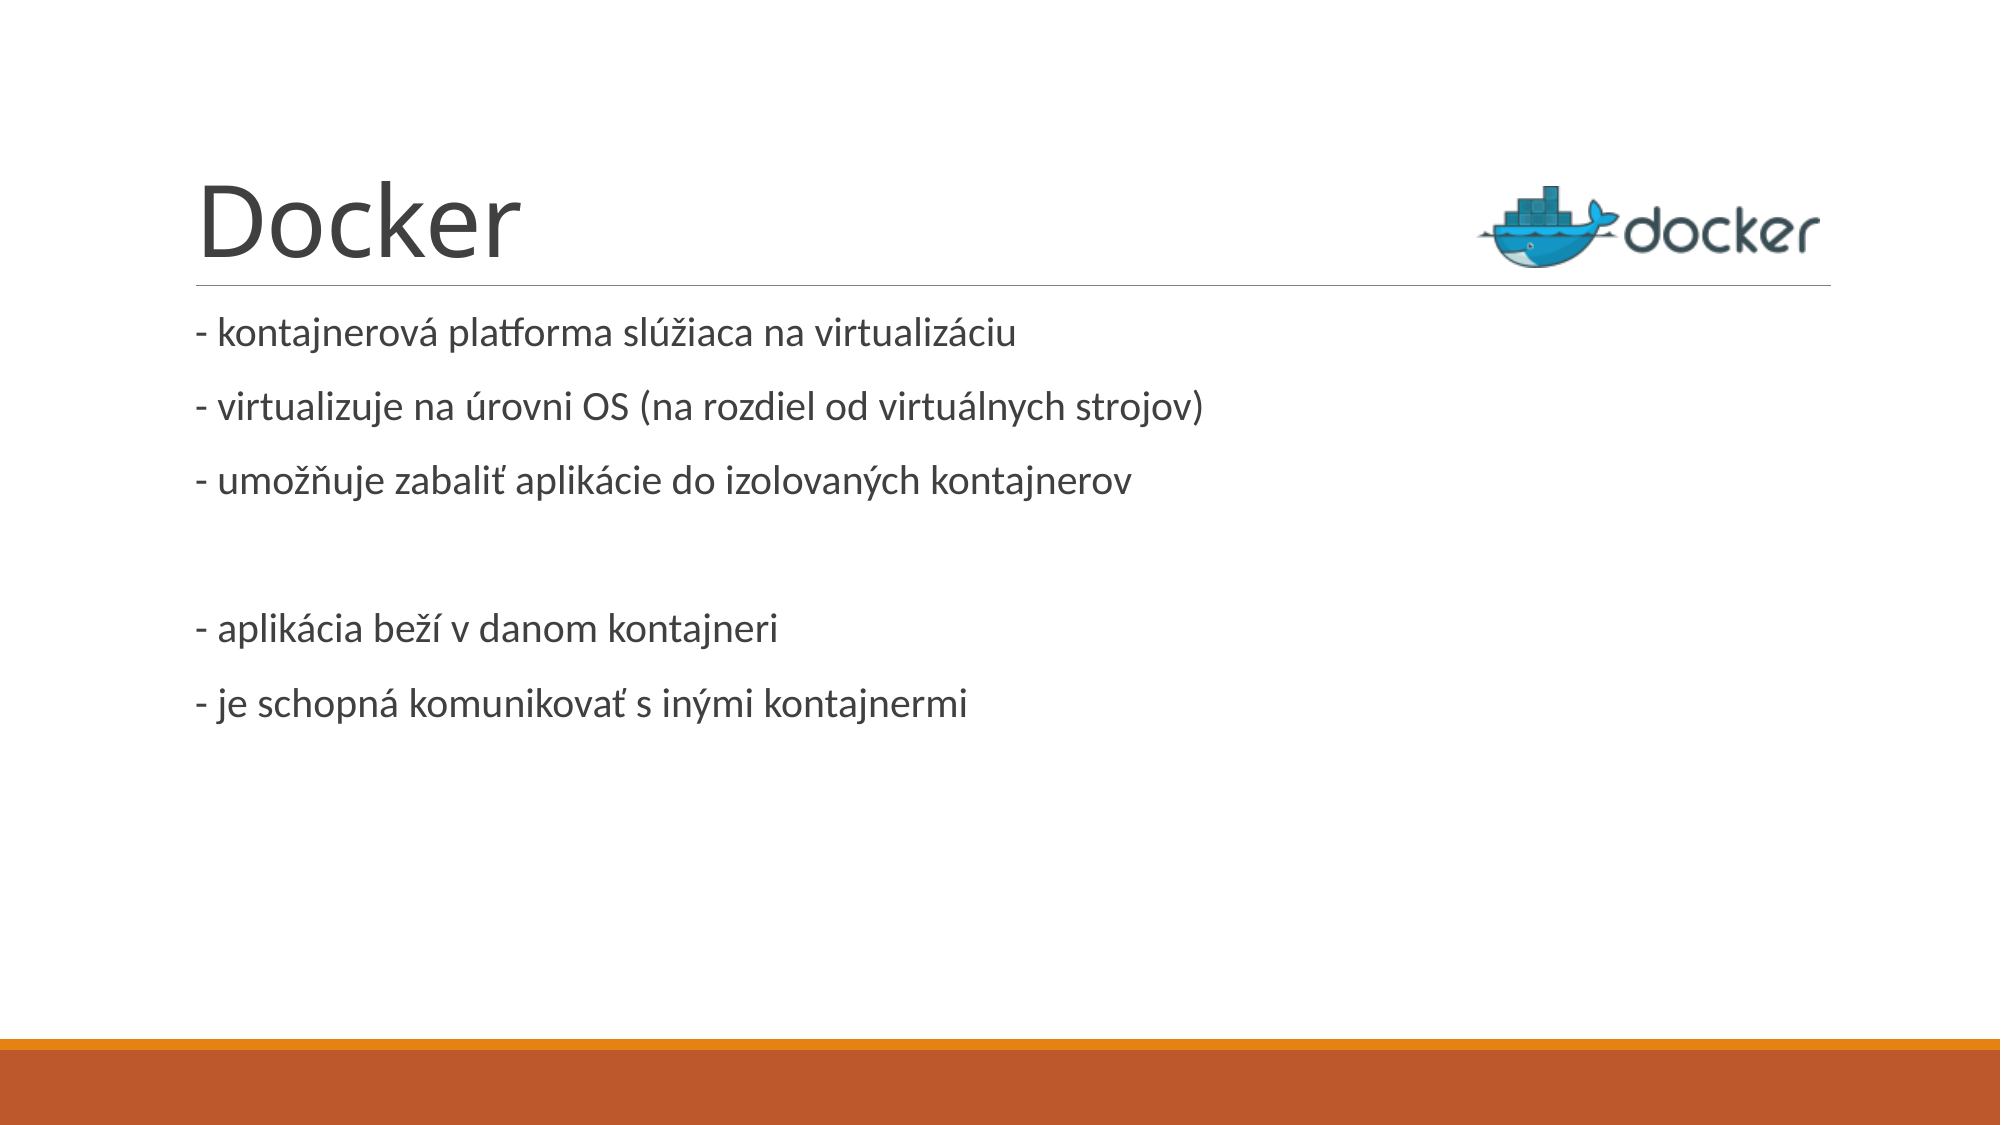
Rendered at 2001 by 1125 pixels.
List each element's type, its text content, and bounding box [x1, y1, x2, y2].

picture [1475, 186, 1821, 269]
title Docker [180, 47, 1830, 285]
list - kontajnerová platforma slúžiaca na virtualizáciu - virtualizuje na úrovni OS (na rozdiel od virtuálnych strojov) - umožňuje zabaliť aplikácie do izolovaných kontajnerov - aplikácia beží v danom kontajneri - je schopná komunikovať s inými kontajnermi [180, 302, 1830, 963]
